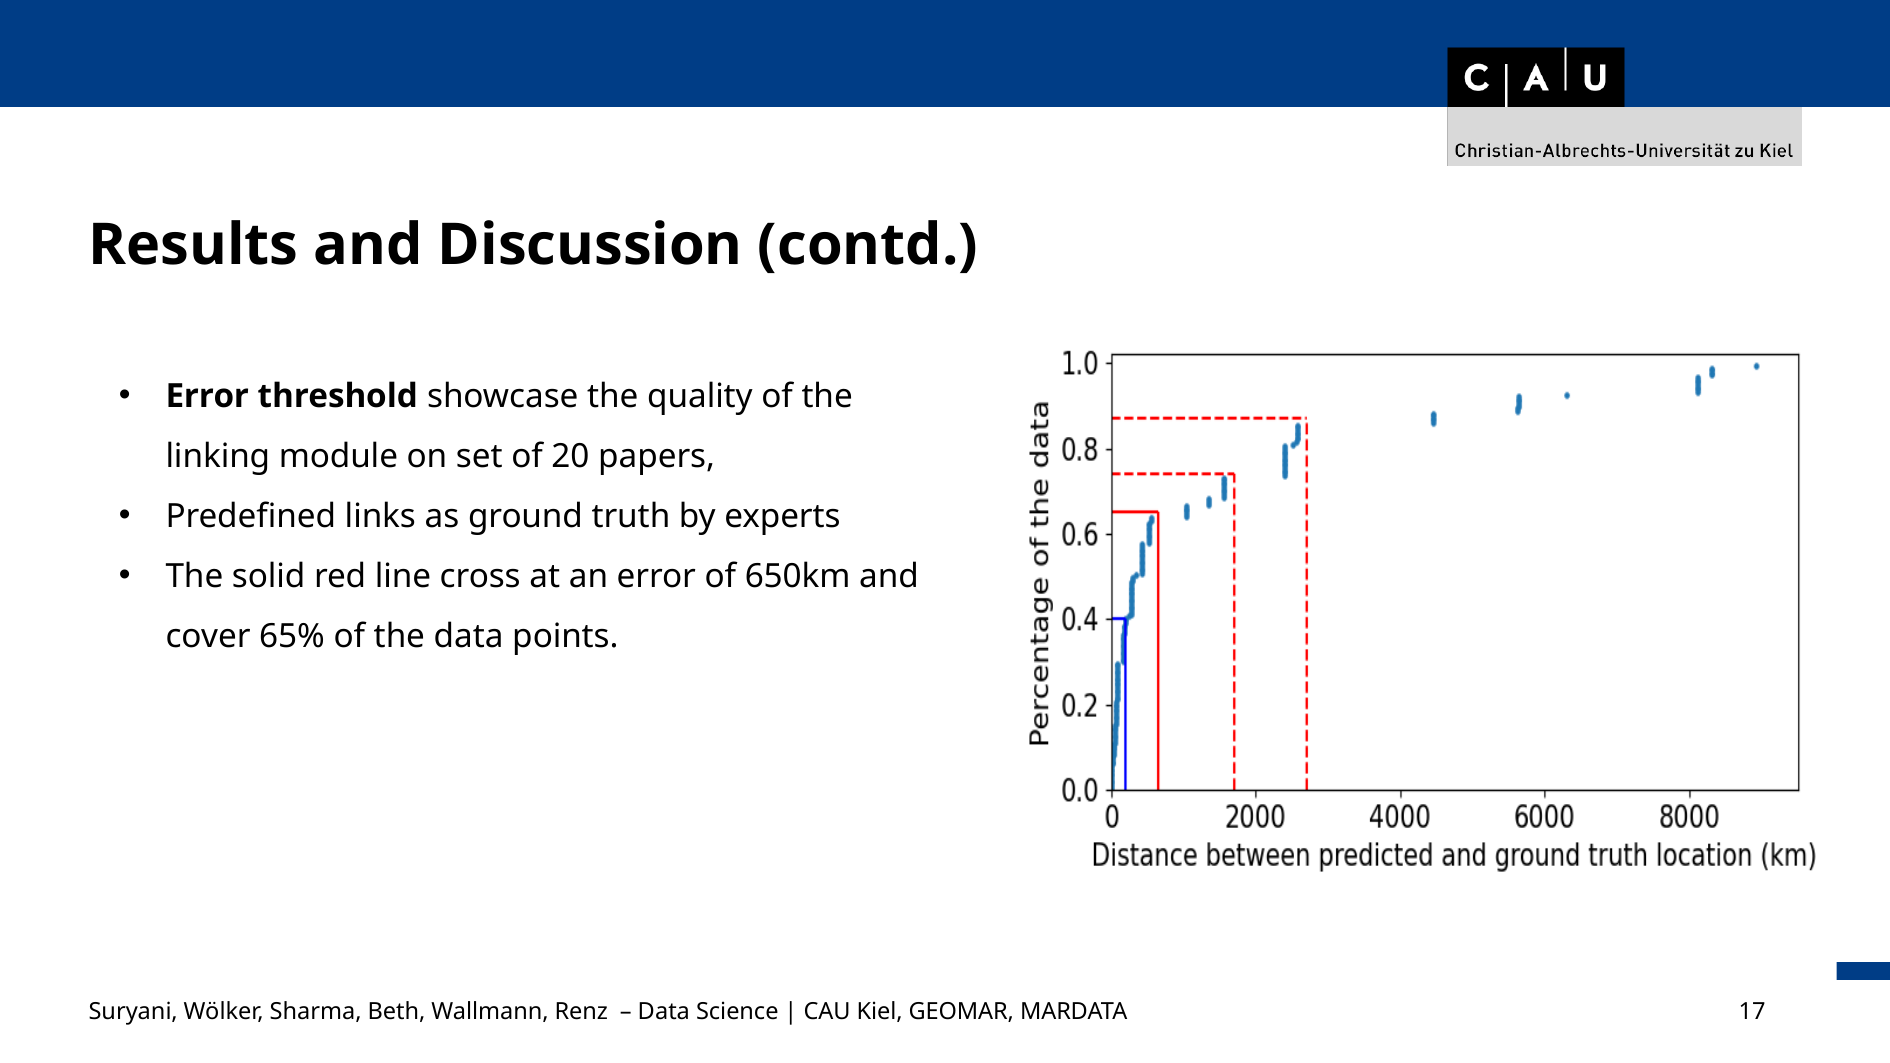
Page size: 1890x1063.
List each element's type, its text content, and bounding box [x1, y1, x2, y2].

text_box Error threshold showcase the quality of the linking module on set of 20 papers, Predefined links as ground truth by experts The solid red line cross at an error of 650km and cover 65% of the data points. [88, 354, 945, 869]
text_box Suryani, Wölker, Sharma, Beth, Wallmann, Renz – Data Science | CAU Kiel, GEOMAR, MARDATA 17 [88, 980, 1802, 1028]
text_box Results and Discussion (contd.) [88, 206, 1743, 313]
picture [0, 0, 1890, 166]
picture [1004, 319, 1824, 904]
